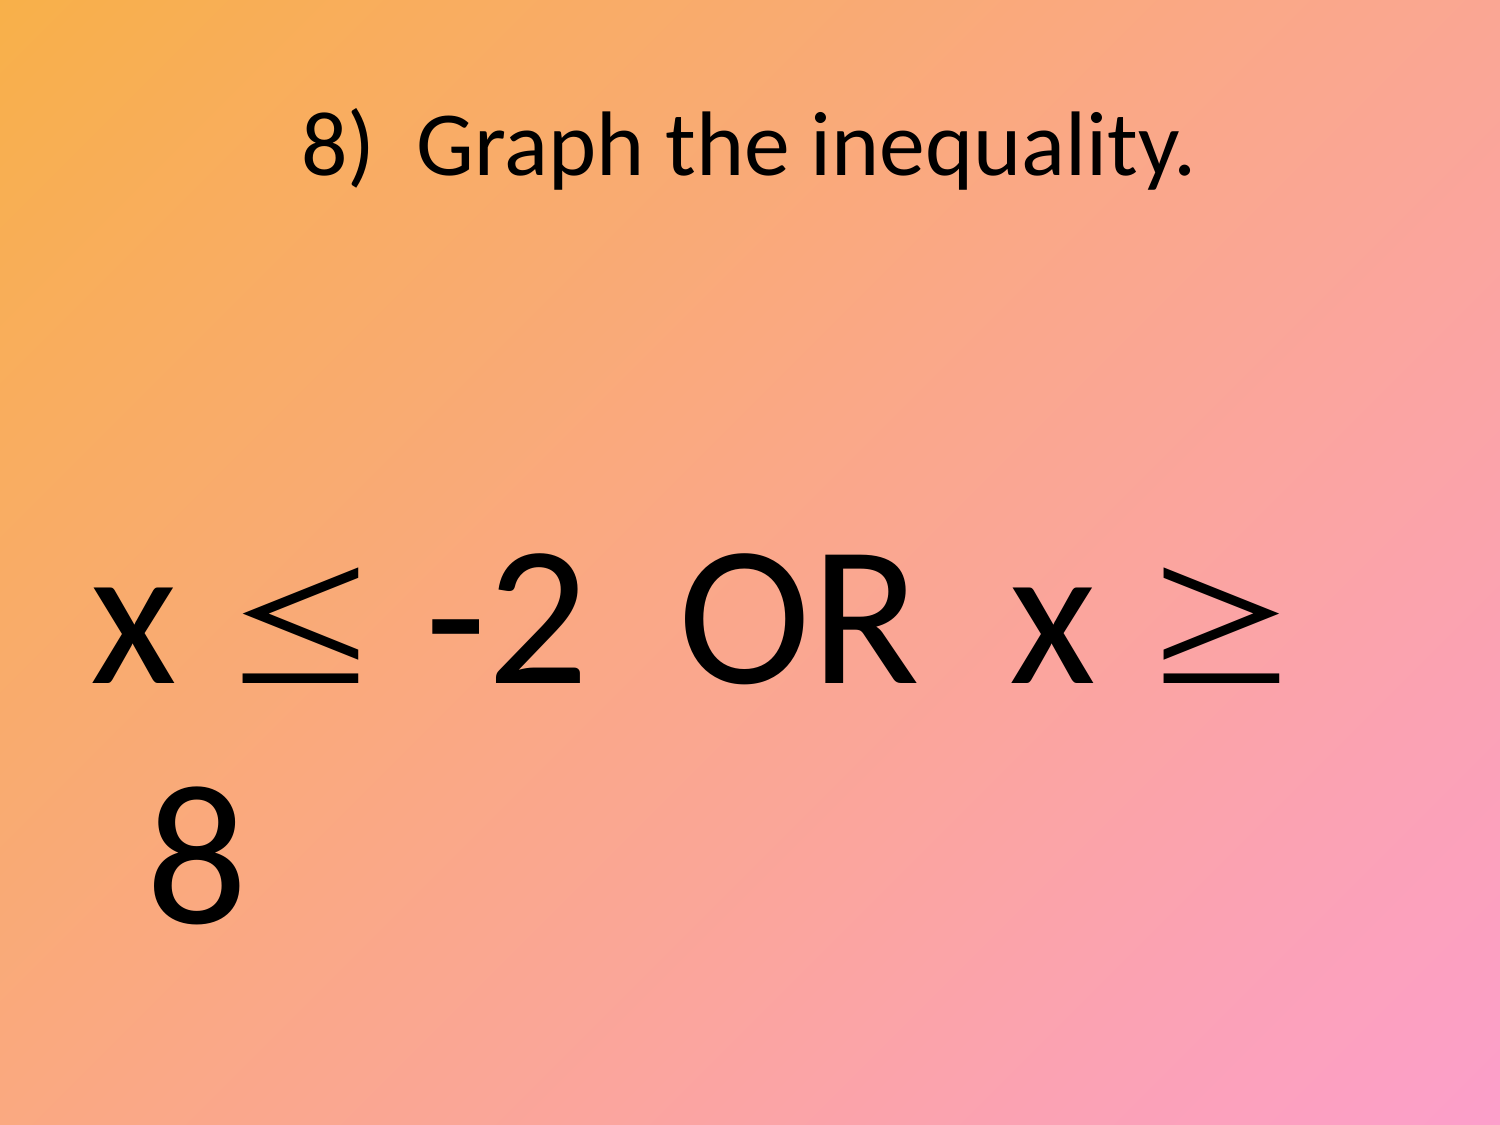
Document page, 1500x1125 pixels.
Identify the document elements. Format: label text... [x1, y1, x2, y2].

list x  -2 OR x  8 [74, 262, 1426, 1006]
title 8) Graph the inequality. [74, 44, 1426, 233]
